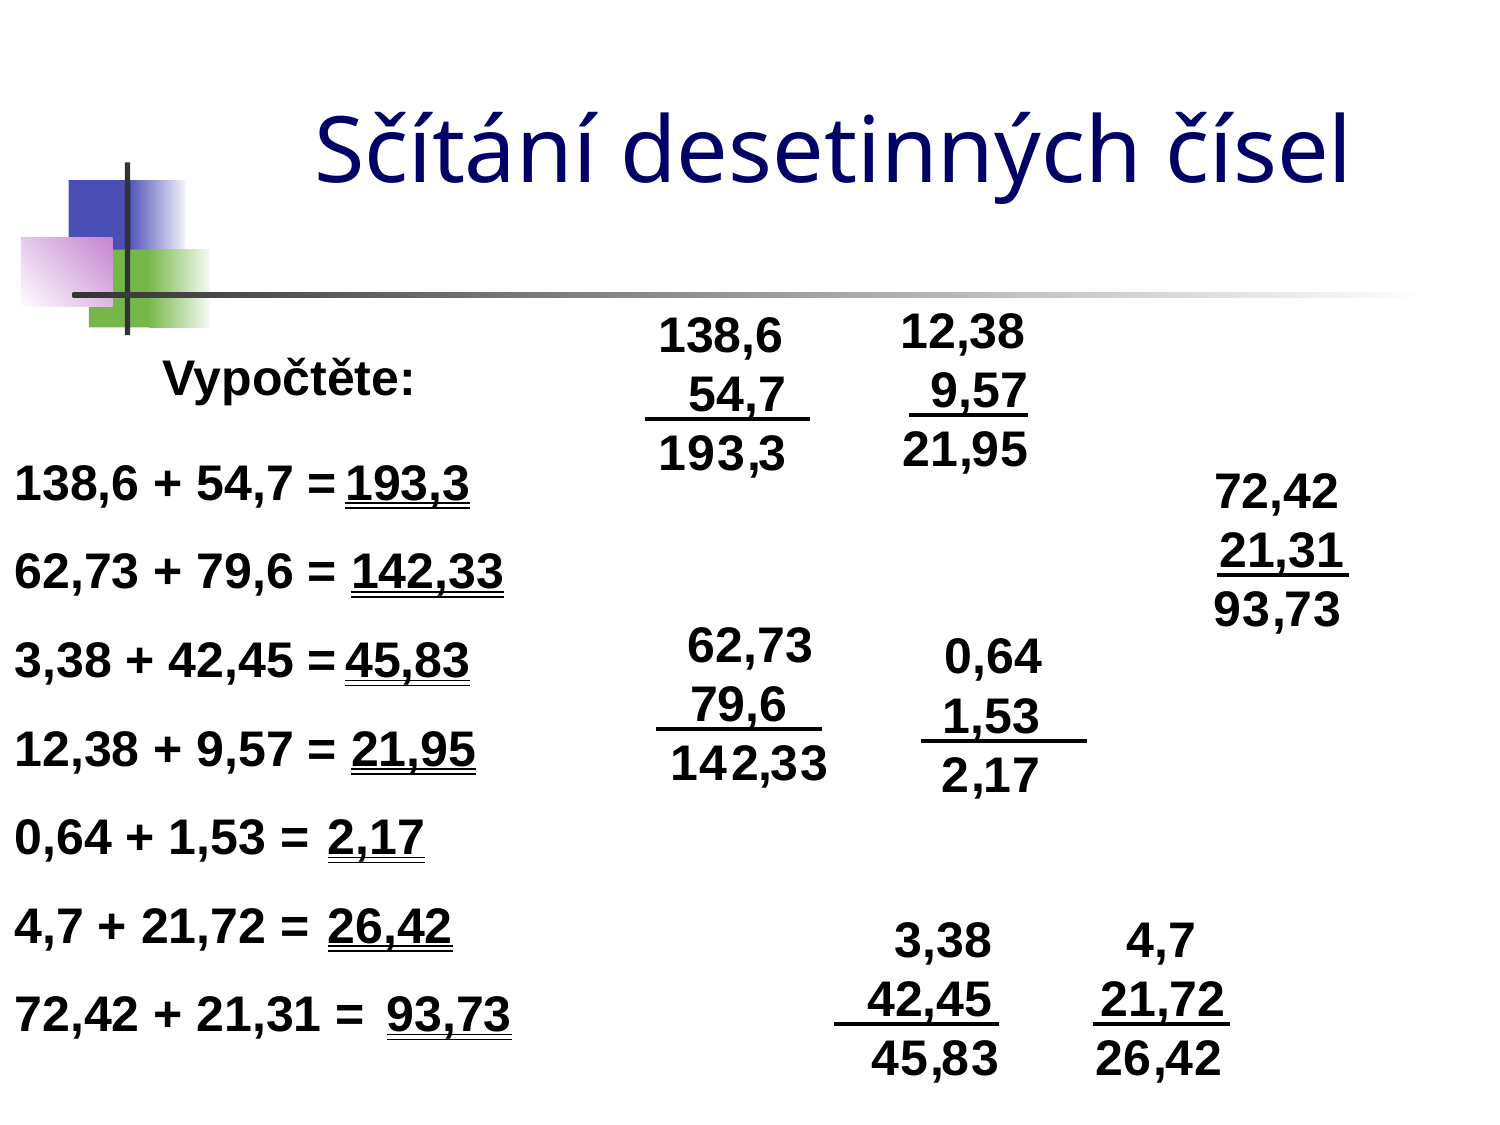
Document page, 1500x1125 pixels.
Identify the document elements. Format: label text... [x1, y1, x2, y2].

text_box 4 [856, 1032, 910, 1093]
text_box 62,73 + 79,6 = [0, 531, 336, 607]
text_box 1 [996, 750, 1020, 810]
text_box 4 [715, 737, 738, 798]
title Sčítání desetinných čísel [194, 81, 1474, 209]
text_box 2 [738, 737, 744, 798]
text_box 3,38 + 42,45 = [0, 620, 330, 695]
text_box 7 [1282, 584, 1321, 645]
text_box 12,38 + 9,57 = [0, 708, 336, 784]
text_box , [915, 1032, 949, 1093]
text_box 3 [1228, 584, 1282, 645]
text_box 26,42 [312, 885, 514, 961]
text_box 9 [984, 422, 1008, 484]
text_box 3,38 [879, 900, 1046, 975]
text_box 1 [930, 422, 944, 484]
text_box , [1257, 569, 1297, 574]
text_box 3 [785, 722, 857, 798]
text_box 2 [1202, 1018, 1231, 1023]
text_box 2 [927, 749, 956, 810]
text_box 12,38 [885, 290, 1052, 366]
text_box 21,31 [1204, 510, 1360, 586]
text_box 193,3 [330, 442, 496, 518]
text_box 5 [910, 1032, 915, 1093]
text_box , [1257, 584, 1297, 644]
text_box 1 [655, 722, 715, 731]
text_box , [956, 750, 996, 810]
text_box Vypočtěte: [147, 338, 455, 413]
text_box 4 [715, 722, 738, 728]
text_box 1 [643, 424, 703, 489]
text_box , [744, 722, 783, 728]
text_box , [1138, 1032, 1178, 1093]
text_box 5 [1008, 408, 1037, 484]
text_box , [915, 1018, 949, 1023]
text_box 9 [703, 428, 727, 489]
text_box 1 [996, 734, 1020, 740]
text_box 1,53 [927, 675, 1055, 739]
text_box 72,42 + 21,31 = [0, 974, 371, 1050]
text_box 4,7 + 21,72 = [0, 885, 312, 961]
text_box 1 [643, 413, 703, 422]
text_box 3 [727, 428, 732, 489]
text_box , [944, 422, 984, 484]
text_box 1 [655, 734, 715, 798]
text_box 9 [984, 408, 1008, 413]
text_box 7 [1297, 569, 1321, 574]
text_box 3 [1321, 580, 1350, 645]
text_box 42,45 [852, 959, 1008, 1034]
text_box 4 [1178, 1018, 1202, 1023]
text_box 93,73 [371, 974, 550, 1050]
text_box 4 [1178, 1032, 1202, 1093]
text_box 7 [1020, 734, 1049, 740]
text_box 1 [930, 408, 944, 413]
text_box 9 [703, 413, 727, 418]
text_box 2 [1080, 1018, 1134, 1093]
text_box 0,64 + 1,53 = [0, 797, 312, 872]
text_box 79,6 [675, 663, 803, 722]
text_box , [944, 408, 984, 413]
text_box 3 [1321, 569, 1350, 574]
text_box , [956, 734, 996, 740]
text_box 72,42 [1199, 451, 1365, 527]
text_box 138,6 + 54,7 = [0, 442, 330, 518]
text_box 45,83 [330, 620, 532, 695]
text_box 21,95 [336, 708, 538, 784]
text_box 8 [949, 1032, 956, 1093]
text_box , [732, 413, 772, 418]
text_box 21,72 [1085, 959, 1241, 1034]
text_box 4 [856, 1018, 910, 1023]
text_box , [1138, 1017, 1178, 1023]
text_box 9 [1198, 569, 1252, 644]
text_box , [744, 737, 783, 798]
text_box 138,6 [643, 295, 809, 370]
text_box 4,7 [1112, 900, 1278, 975]
text_box 0,64 [930, 616, 1096, 692]
text_box 7 [1020, 750, 1049, 810]
text_box 142,33 [336, 531, 538, 607]
text_box , [732, 428, 772, 489]
text_box 9,57 [916, 349, 1044, 425]
text_box 2,17 [312, 797, 514, 872]
text_box 62,73 [673, 604, 839, 680]
text_box 3 [772, 413, 815, 489]
text_box 3 [956, 1018, 1004, 1093]
text_box 2 [887, 408, 930, 484]
text_box 2 [927, 734, 956, 740]
text_box 54,7 [673, 354, 801, 413]
text_box 6 [1134, 1032, 1138, 1093]
text_box 2 [1202, 1030, 1231, 1093]
